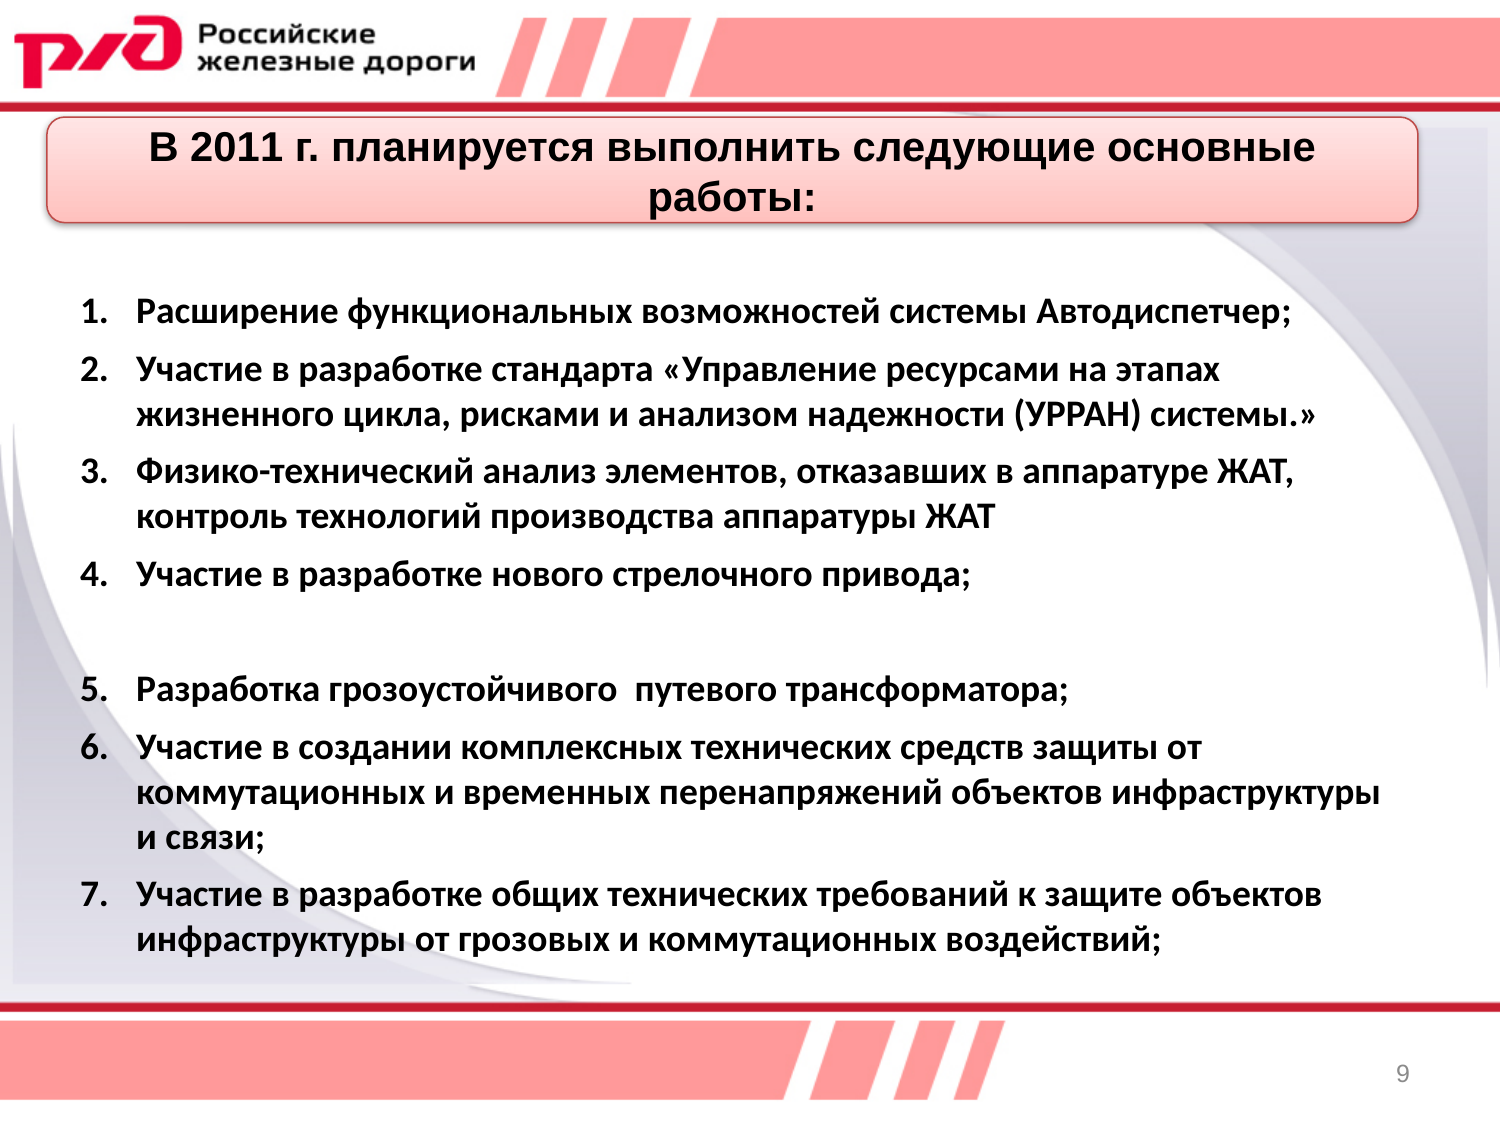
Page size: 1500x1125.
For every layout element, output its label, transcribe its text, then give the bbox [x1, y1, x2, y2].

text_box В 2011 г. планируется выполнить следующие основные работы: [46, 116, 1419, 224]
picture [0, 0, 1500, 1125]
list Расширение функциональных возможностей системы Автодиспетчер; Участие в разработке стандарта «Управление ресурсами на этапах жизненного цикла, рисками и анализом надежности (УРРАН) системы.» Физико-технический анализ элементов, отказавших в аппаратуре ЖАТ, контроль технологий производства аппаратуры ЖАТ Участие в разработке нового стрелочного привода; Разработка грозоустойчивого путевого трансформатора; Участие в создании комплексных технических средств защиты от коммутационных и временных перенапряжений объектов инфраструктуры и связи; Участие в разработке общих технических требований к защите объектов инфраструктуры от грозовых и коммутационных воздействий; [64, 278, 1416, 1047]
slide_number 9 [1074, 1042, 1425, 1103]
